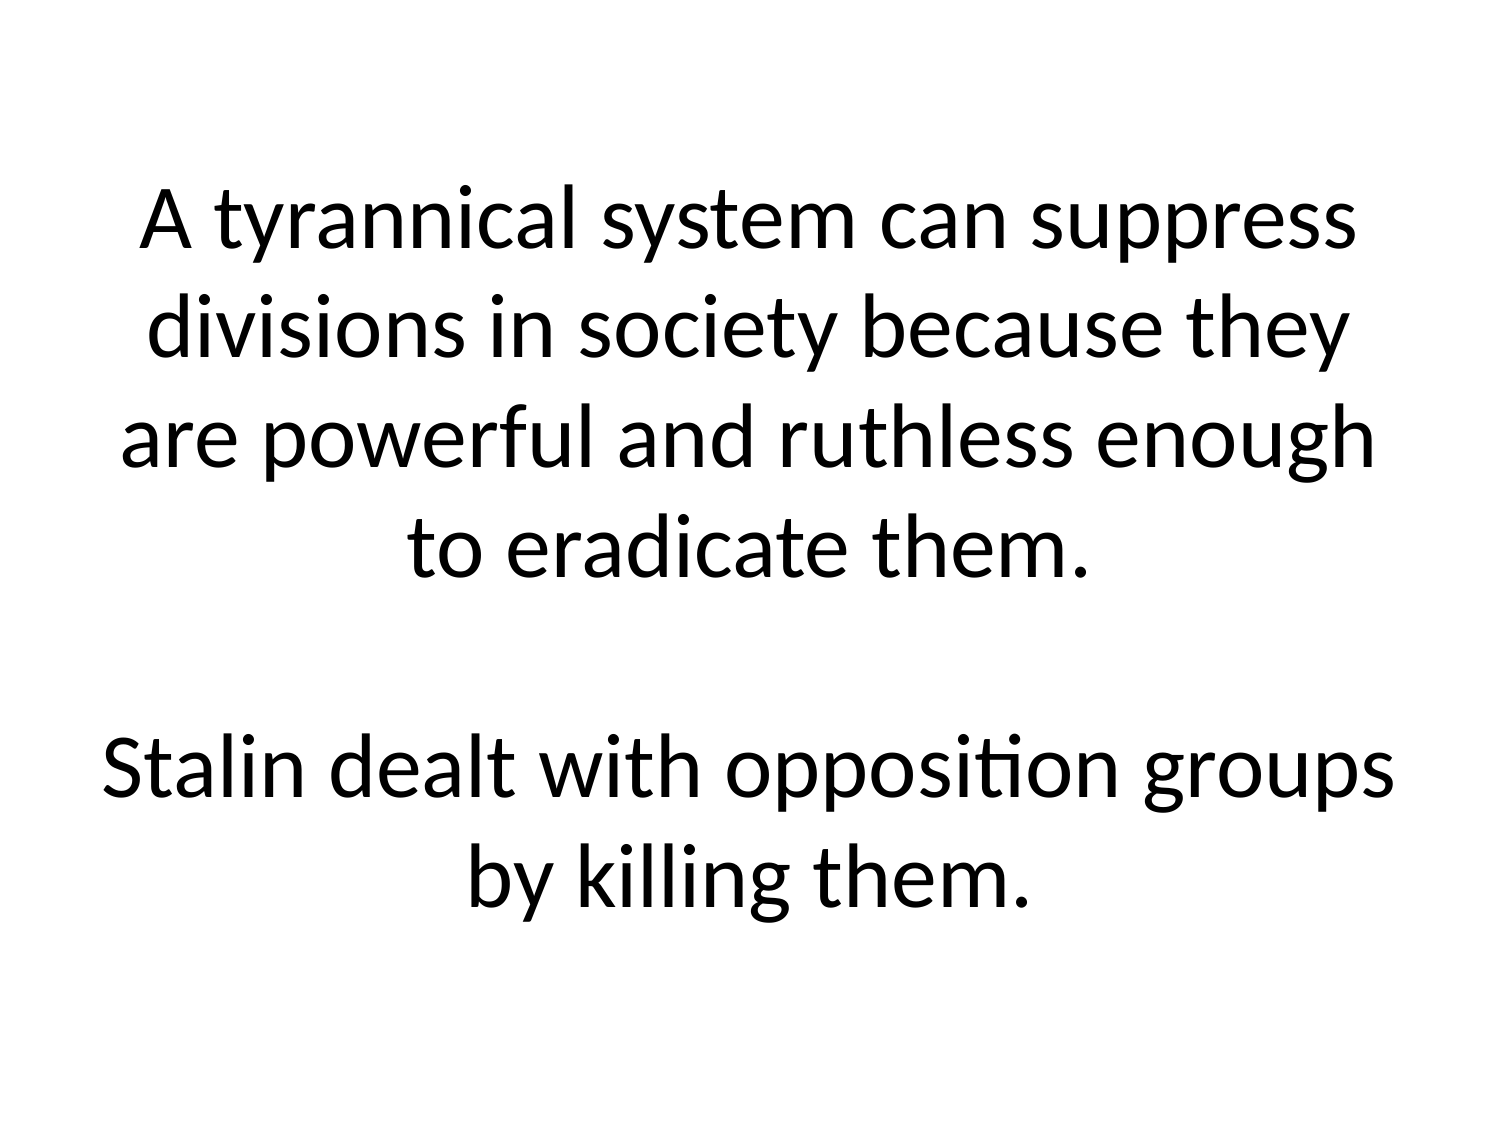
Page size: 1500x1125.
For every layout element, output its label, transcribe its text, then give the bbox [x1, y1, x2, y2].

title A tyrannical system can suppress divisions in society because they are powerful and ruthless enough to eradicate them. Stalin dealt with opposition groups by killing them. [74, 44, 1426, 1038]
